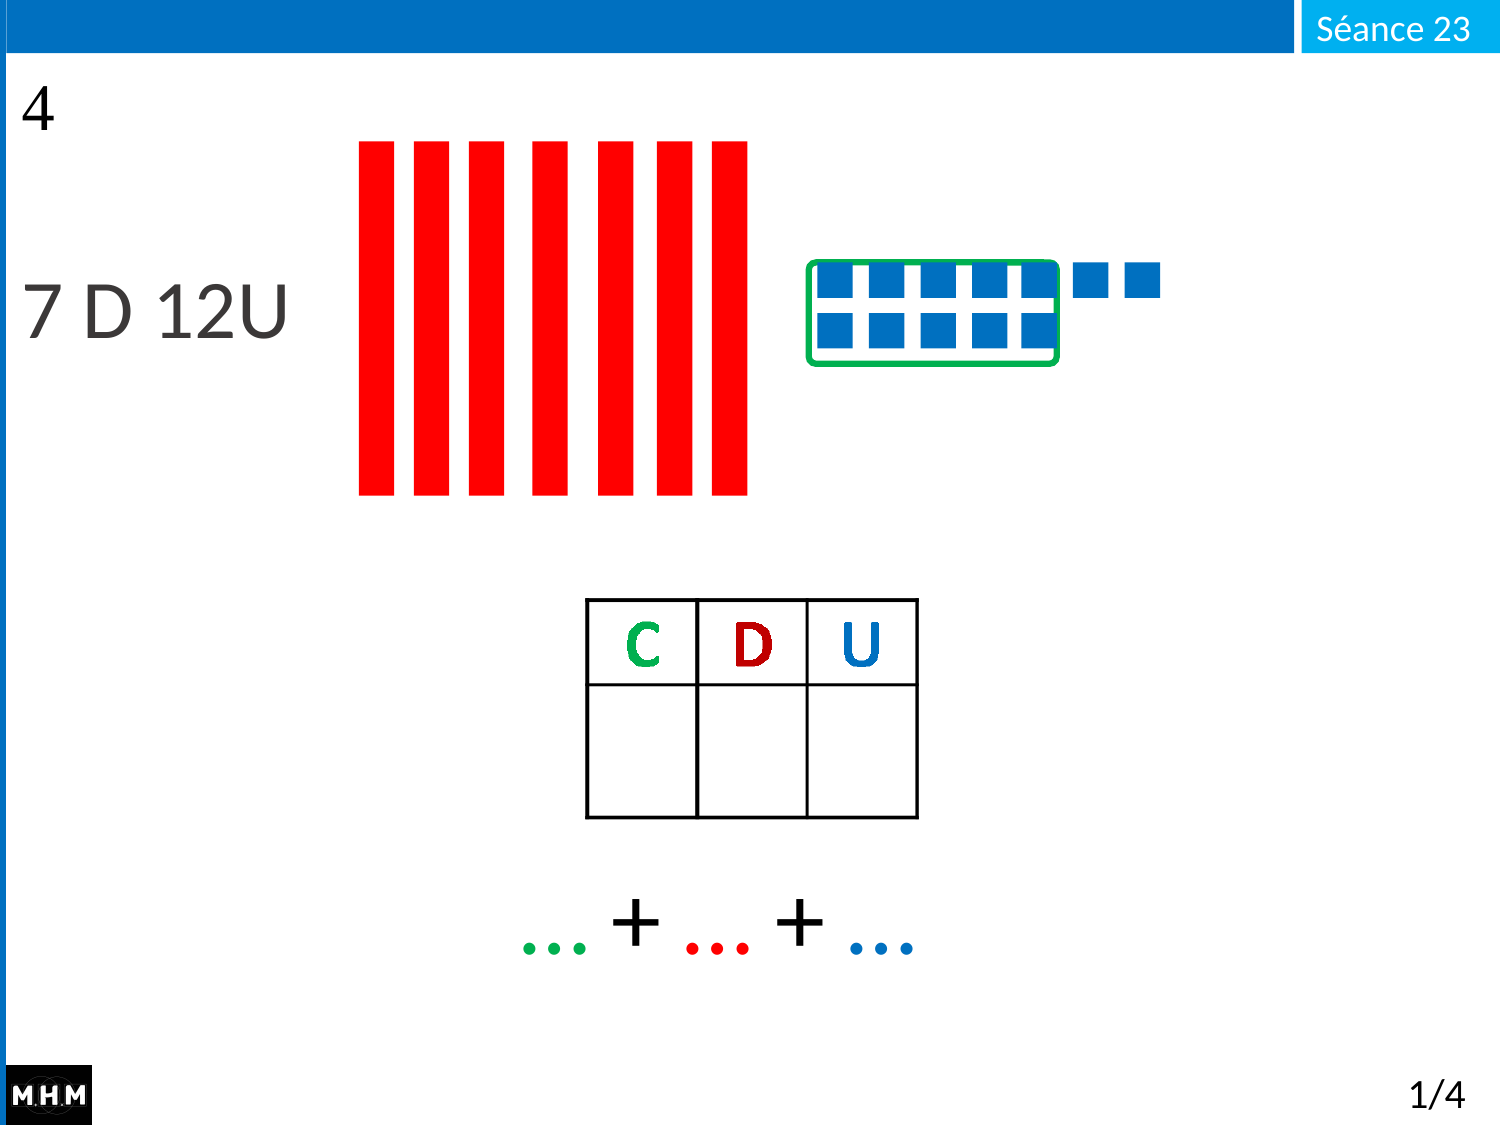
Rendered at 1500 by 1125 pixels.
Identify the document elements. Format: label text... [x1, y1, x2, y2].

text_box [971, 312, 1009, 350]
text_box [358, 363, 395, 497]
text_box [413, 363, 450, 497]
text_box [971, 261, 1009, 299]
text_box [807, 261, 1058, 365]
text_box 7 D 12U [0, 247, 551, 363]
text_box [531, 140, 569, 497]
picture [6, 1065, 92, 1125]
text_box [358, 140, 395, 247]
text_box [711, 140, 748, 497]
text_box [920, 312, 957, 350]
text_box [597, 140, 635, 497]
text_box [868, 261, 905, 299]
text_box [816, 261, 854, 299]
text_box [1020, 261, 1058, 299]
text_box [656, 140, 693, 497]
text_box [1072, 261, 1109, 299]
list 1/4 [1373, 1064, 1500, 1125]
text_box [920, 261, 957, 299]
text_box [1020, 312, 1058, 350]
text_box [816, 312, 854, 350]
text_box … + … + … [335, 847, 1124, 982]
picture [578, 590, 922, 820]
text_box [868, 312, 905, 350]
text_box [468, 363, 505, 497]
text_box [413, 140, 450, 247]
text_box [1124, 261, 1161, 299]
text_box [468, 140, 505, 247]
